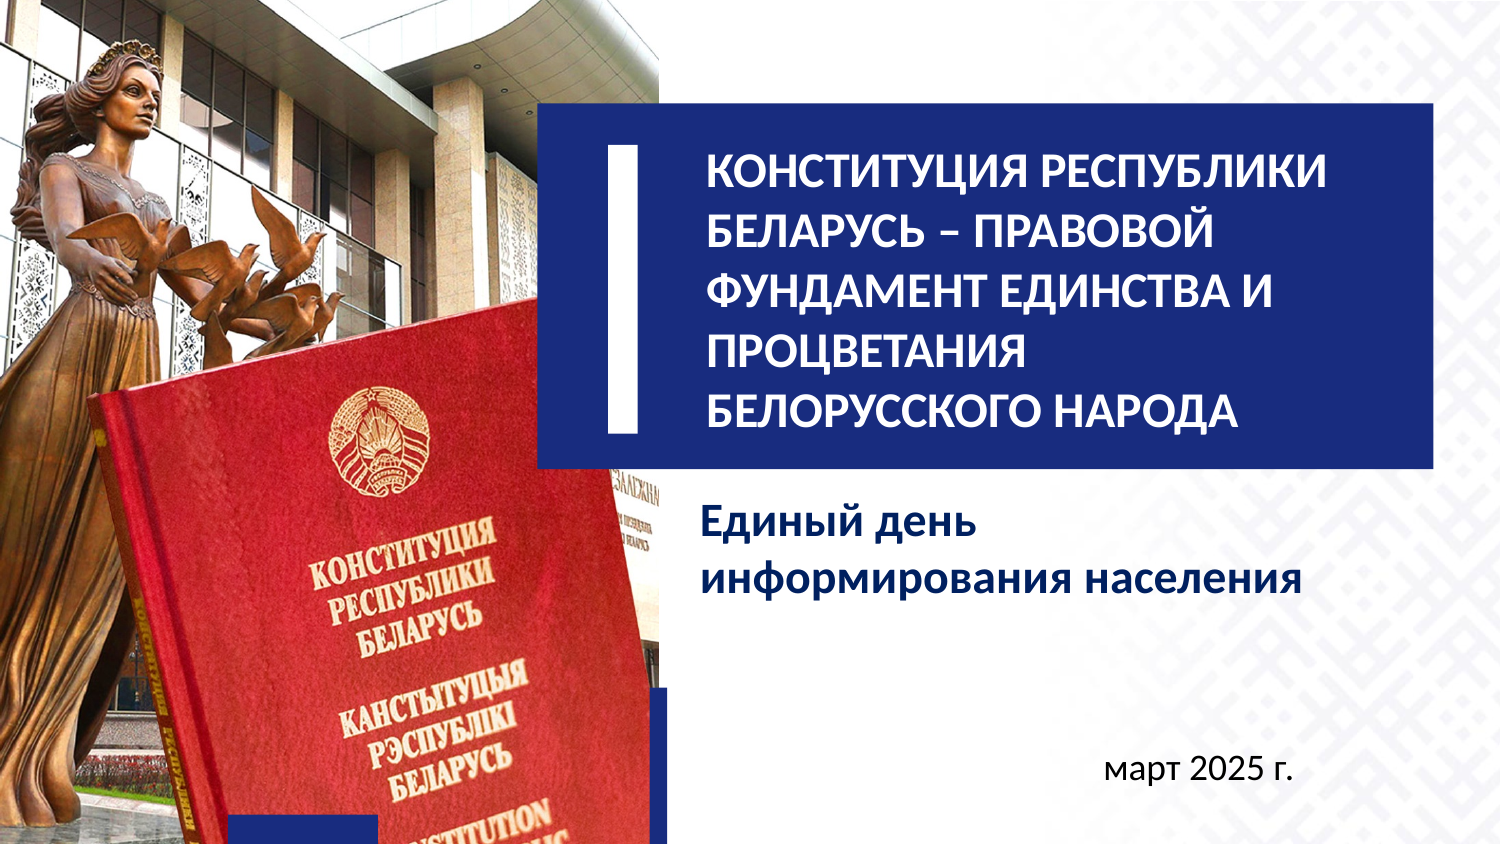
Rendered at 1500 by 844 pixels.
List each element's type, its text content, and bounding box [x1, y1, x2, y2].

text_box Единый день информирования населения [685, 480, 884, 669]
text_box [663, 101, 884, 471]
picture [0, 0, 659, 844]
text_box КОНСТИТУЦИЯ РЕСПУБЛИКИ БЕЛАРУСЬ – ПРАВОВОЙ ФУНДАМЕНТ ЕДИНСТВА И ПРОЦВЕТАНИЯ БЕЛОРУССКОГО НАРОДА [691, 130, 884, 445]
text_box [663, 686, 669, 844]
picture [889, 0, 1500, 844]
